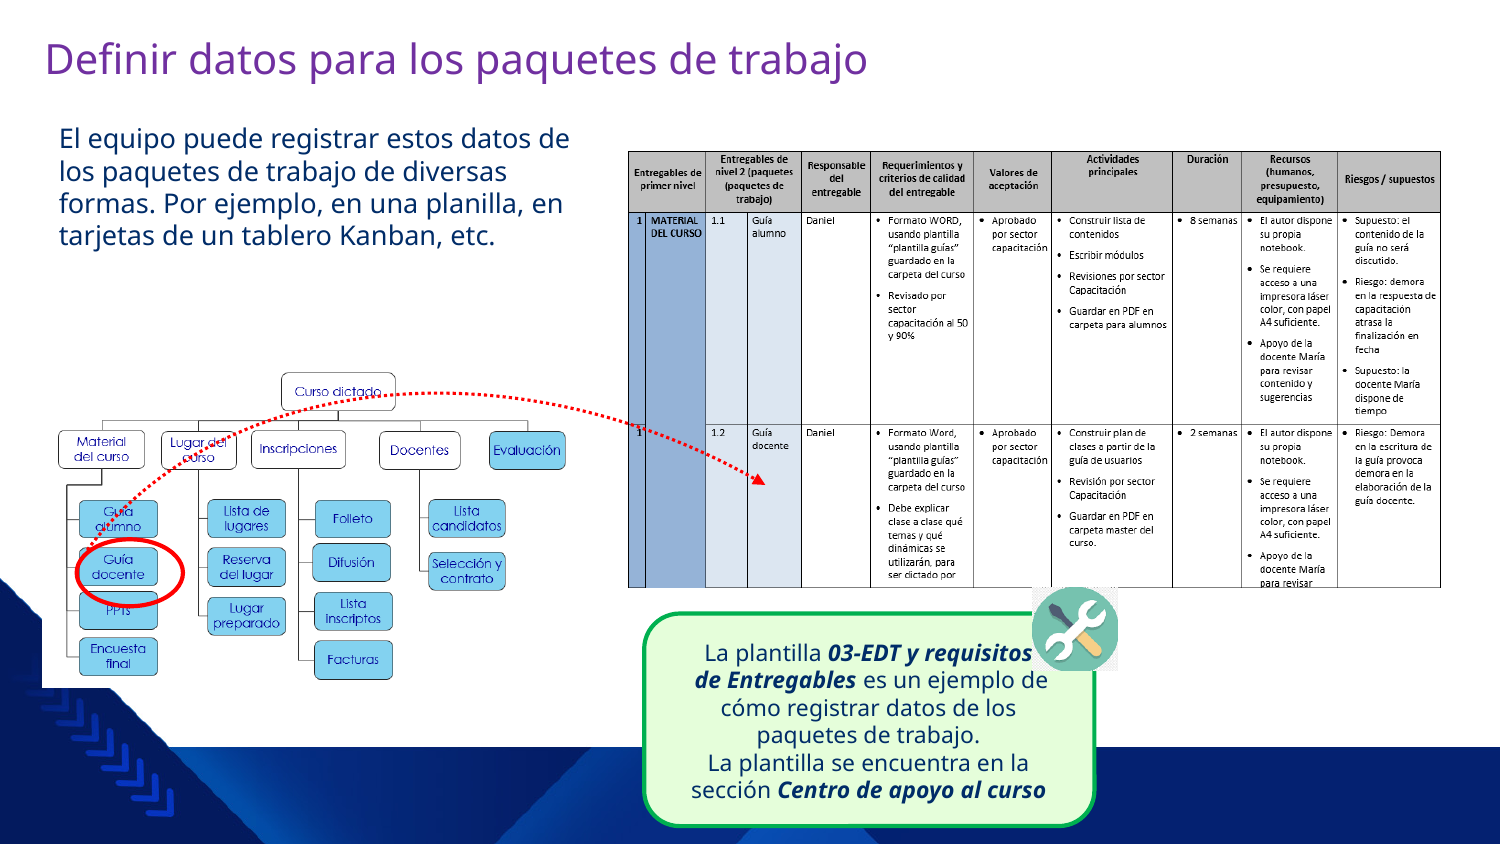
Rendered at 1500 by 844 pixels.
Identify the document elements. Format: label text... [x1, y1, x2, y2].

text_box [643, 586, 1118, 827]
picture [0, 0, 1500, 844]
text_box El equipo puede registrar estos datos de los paquetes de trabajo de diversas formas. Por ejemplo, en una planilla, en tarjetas de un tablero Kanban, etc. [43, 113, 610, 259]
title Definir datos para los paquetes de trabajo [29, 22, 1400, 94]
text_box [310, 409, 638, 844]
